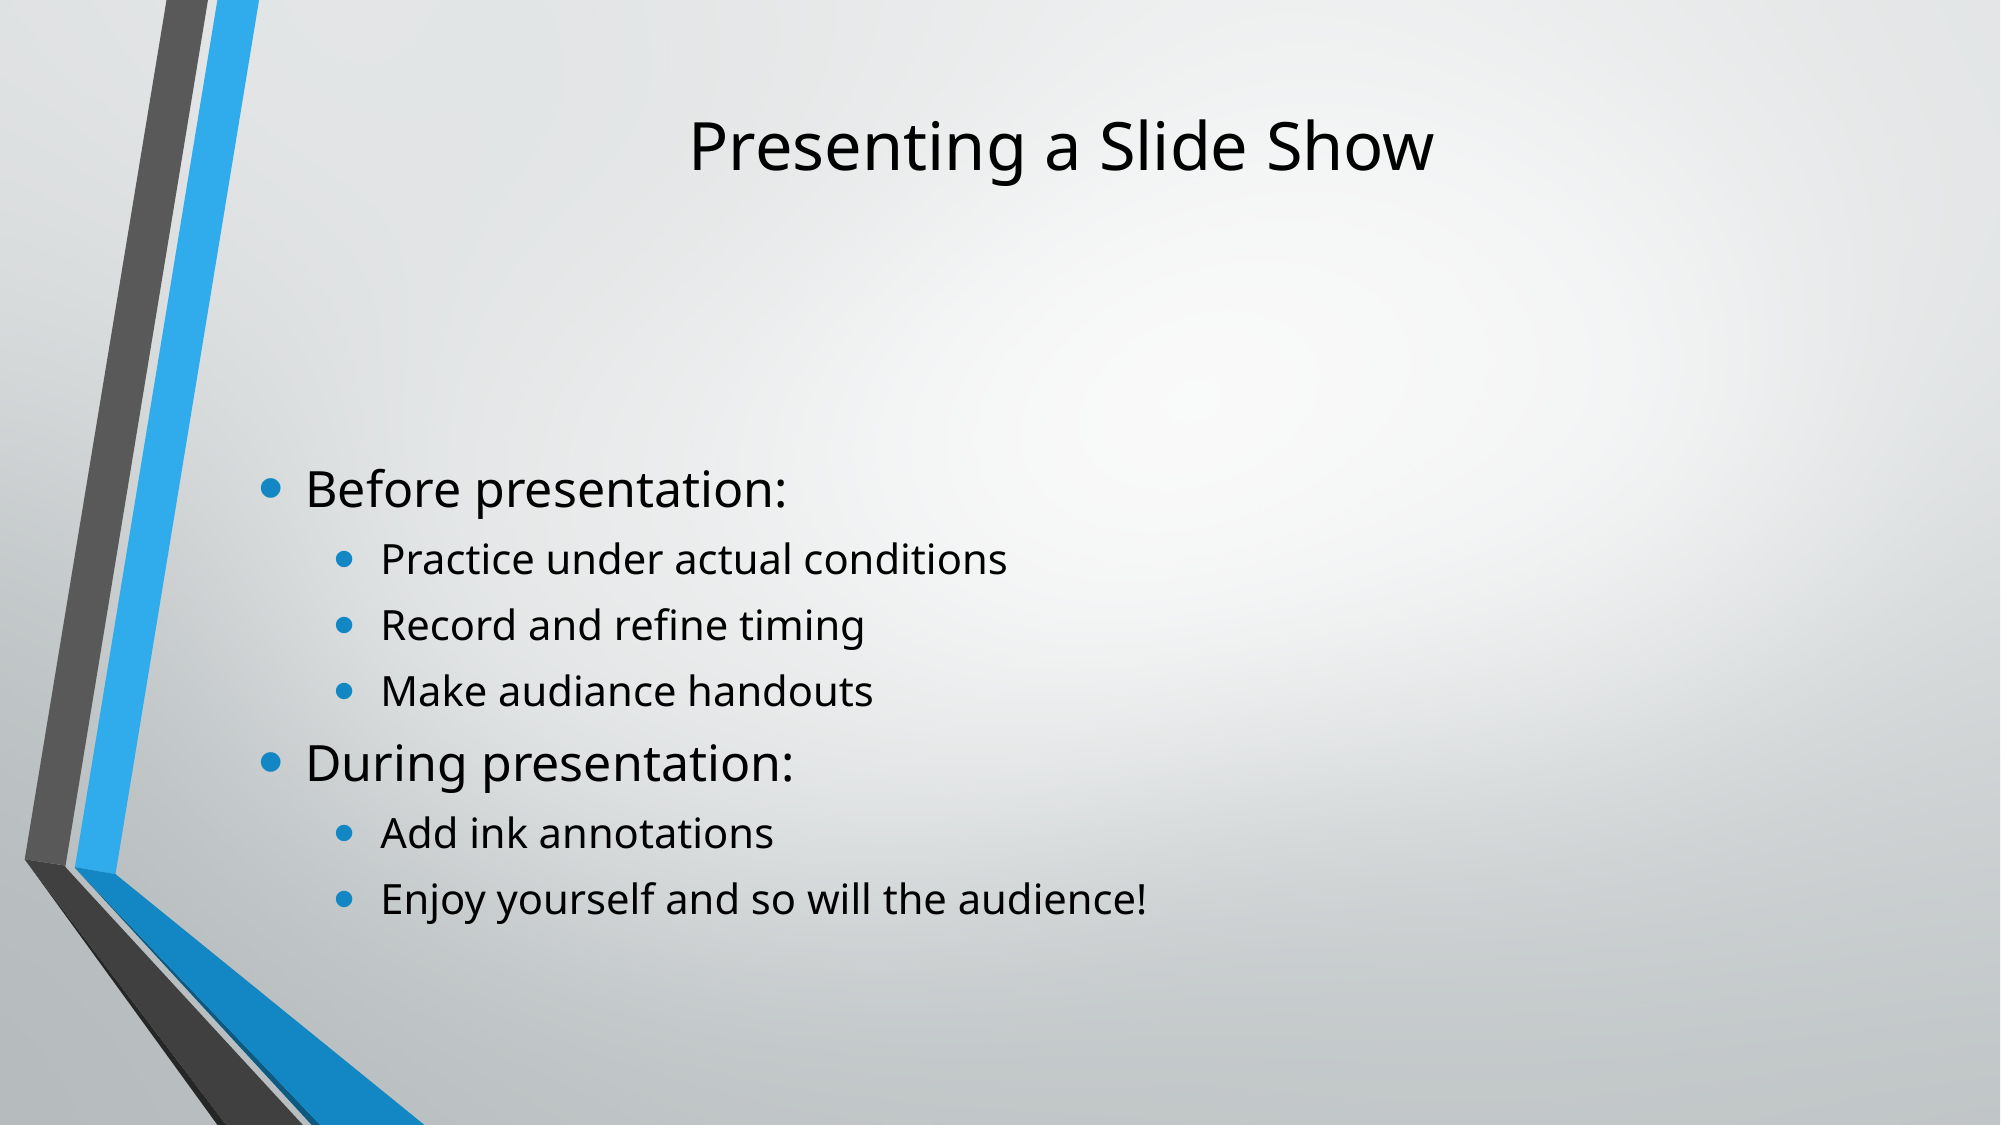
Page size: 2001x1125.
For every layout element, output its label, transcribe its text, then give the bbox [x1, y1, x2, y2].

title Presenting a Slide Show [375, 50, 1750, 238]
list Before presentation: Practice under actual conditions Record and refine timing Make audiance handouts During presentation: Add ink annotations Enjoy yourself and so will the audience! [243, 437, 1887, 950]
